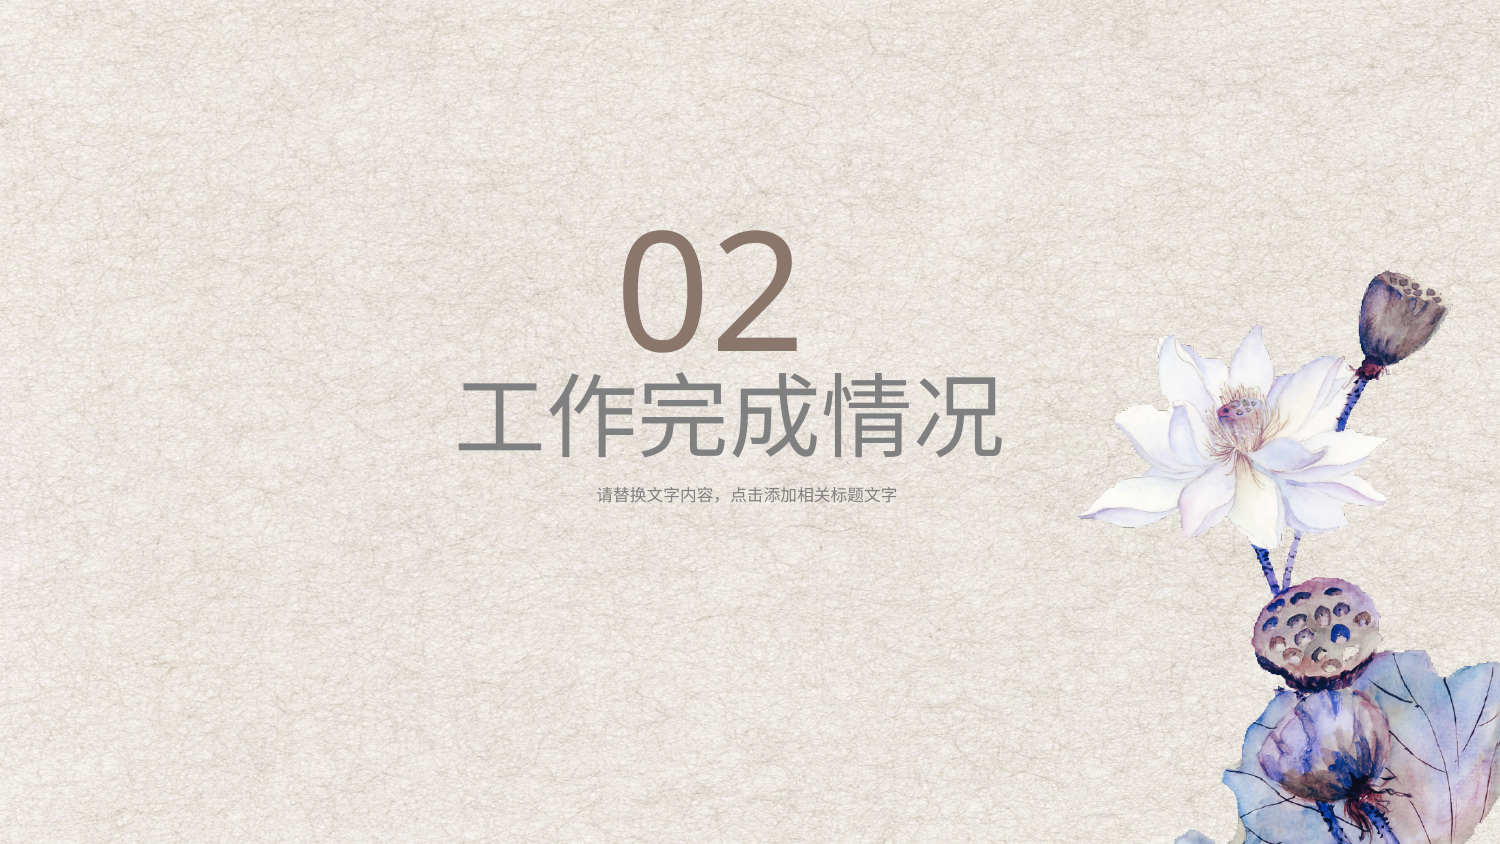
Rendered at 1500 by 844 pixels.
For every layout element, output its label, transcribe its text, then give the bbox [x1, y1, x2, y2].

text_box 工作完成情况 [454, 358, 1054, 469]
picture [0, 0, 1500, 844]
text_box 02 [615, 184, 888, 385]
text_box 请替换文字内容，点击添加相关标题文字 [596, 484, 1053, 505]
